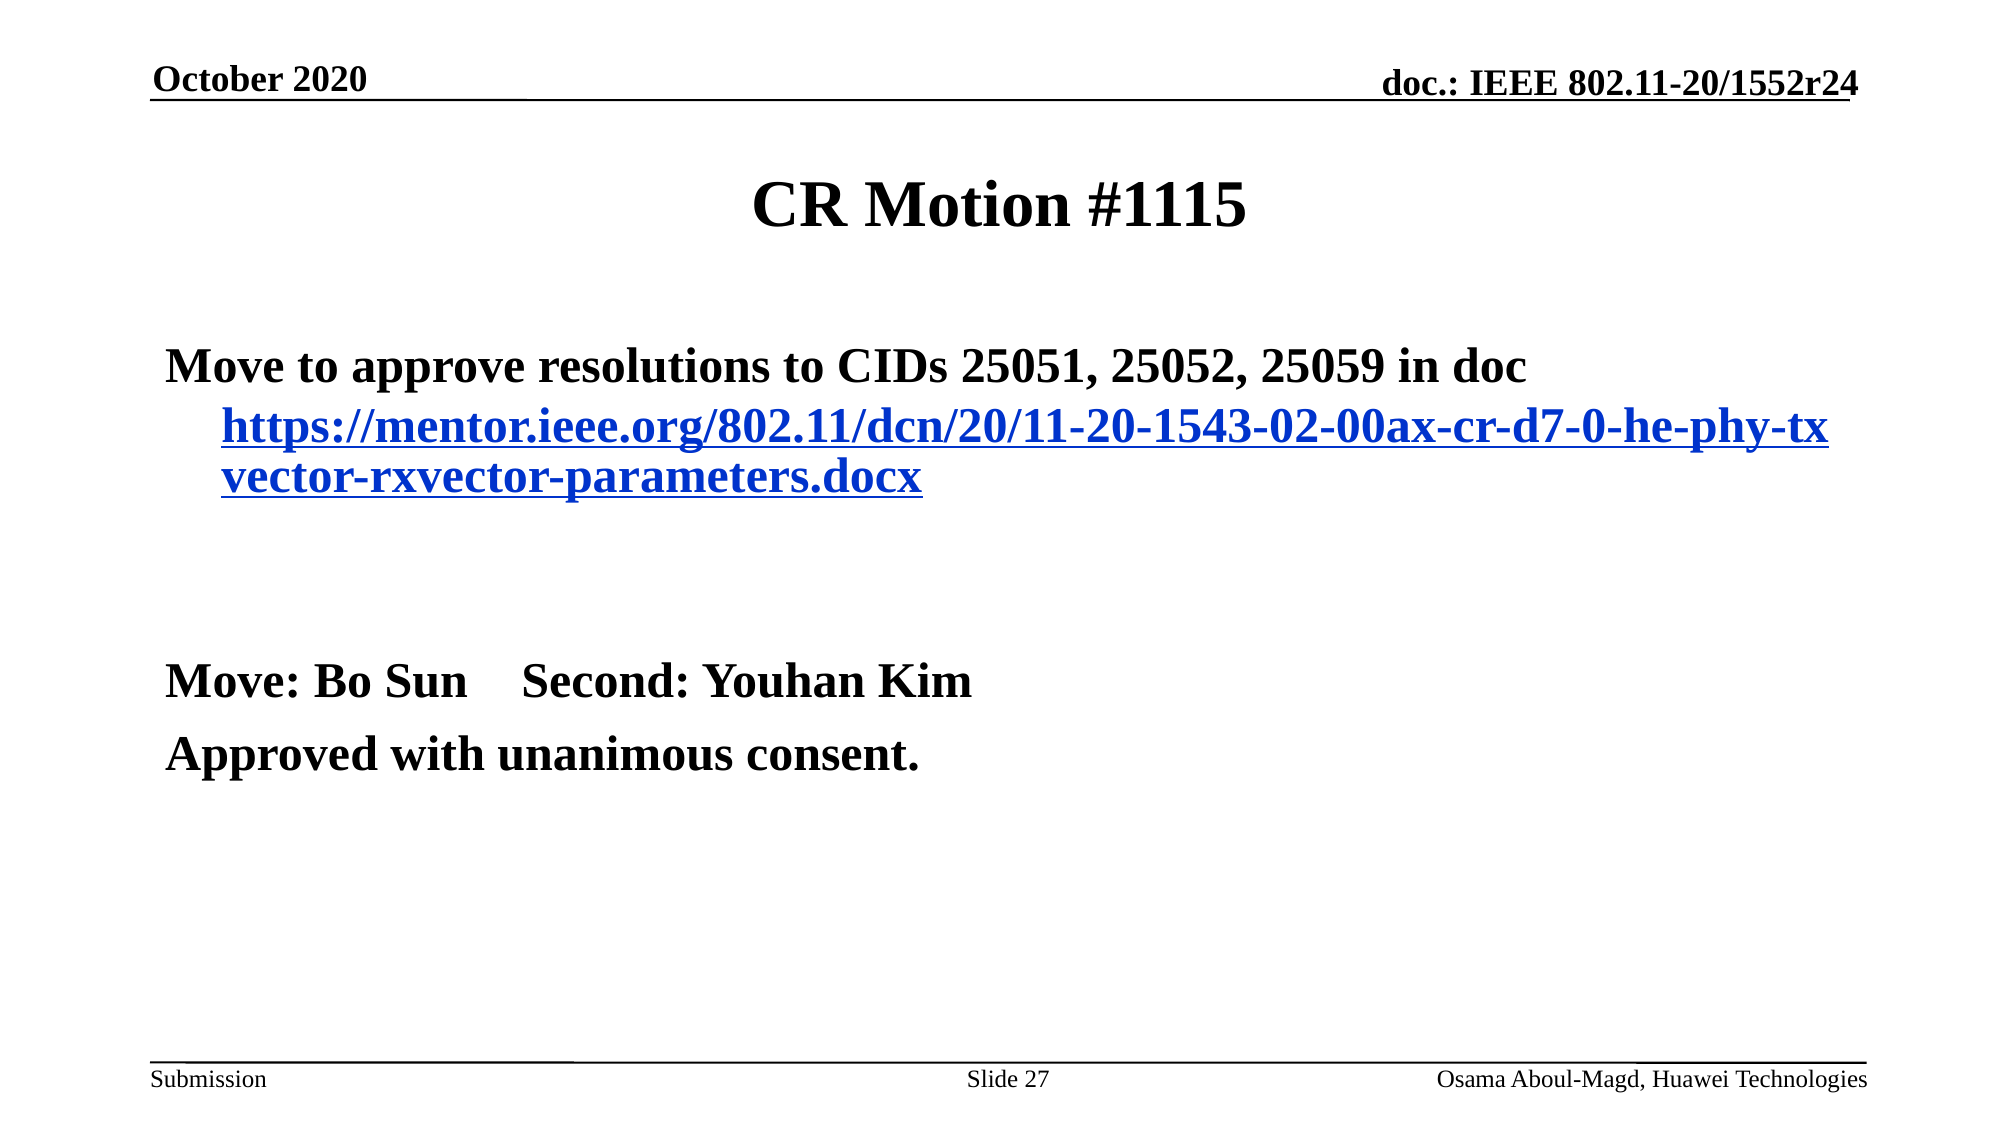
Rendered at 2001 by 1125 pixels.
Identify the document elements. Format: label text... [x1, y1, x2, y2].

list Move to approve resolutions to CIDs 25051, 25052, 25059 in doc https://mentor.ieee.org/802.11/dcn/20/11-20-1543-02-00ax-cr-d7-0-he-phy-txvector-rxvector-parameters.docx Move: Bo Sun Second: Youhan Kim Approved with unanimous consent. [149, 324, 1850, 1000]
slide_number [152, 54, 563, 100]
footer Osama Aboul-Magd, Huawei Technologies [1171, 1061, 1869, 1093]
slide_number Slide 27 [950, 1061, 1067, 1123]
title CR Motion #1115 [149, 112, 1850, 288]
